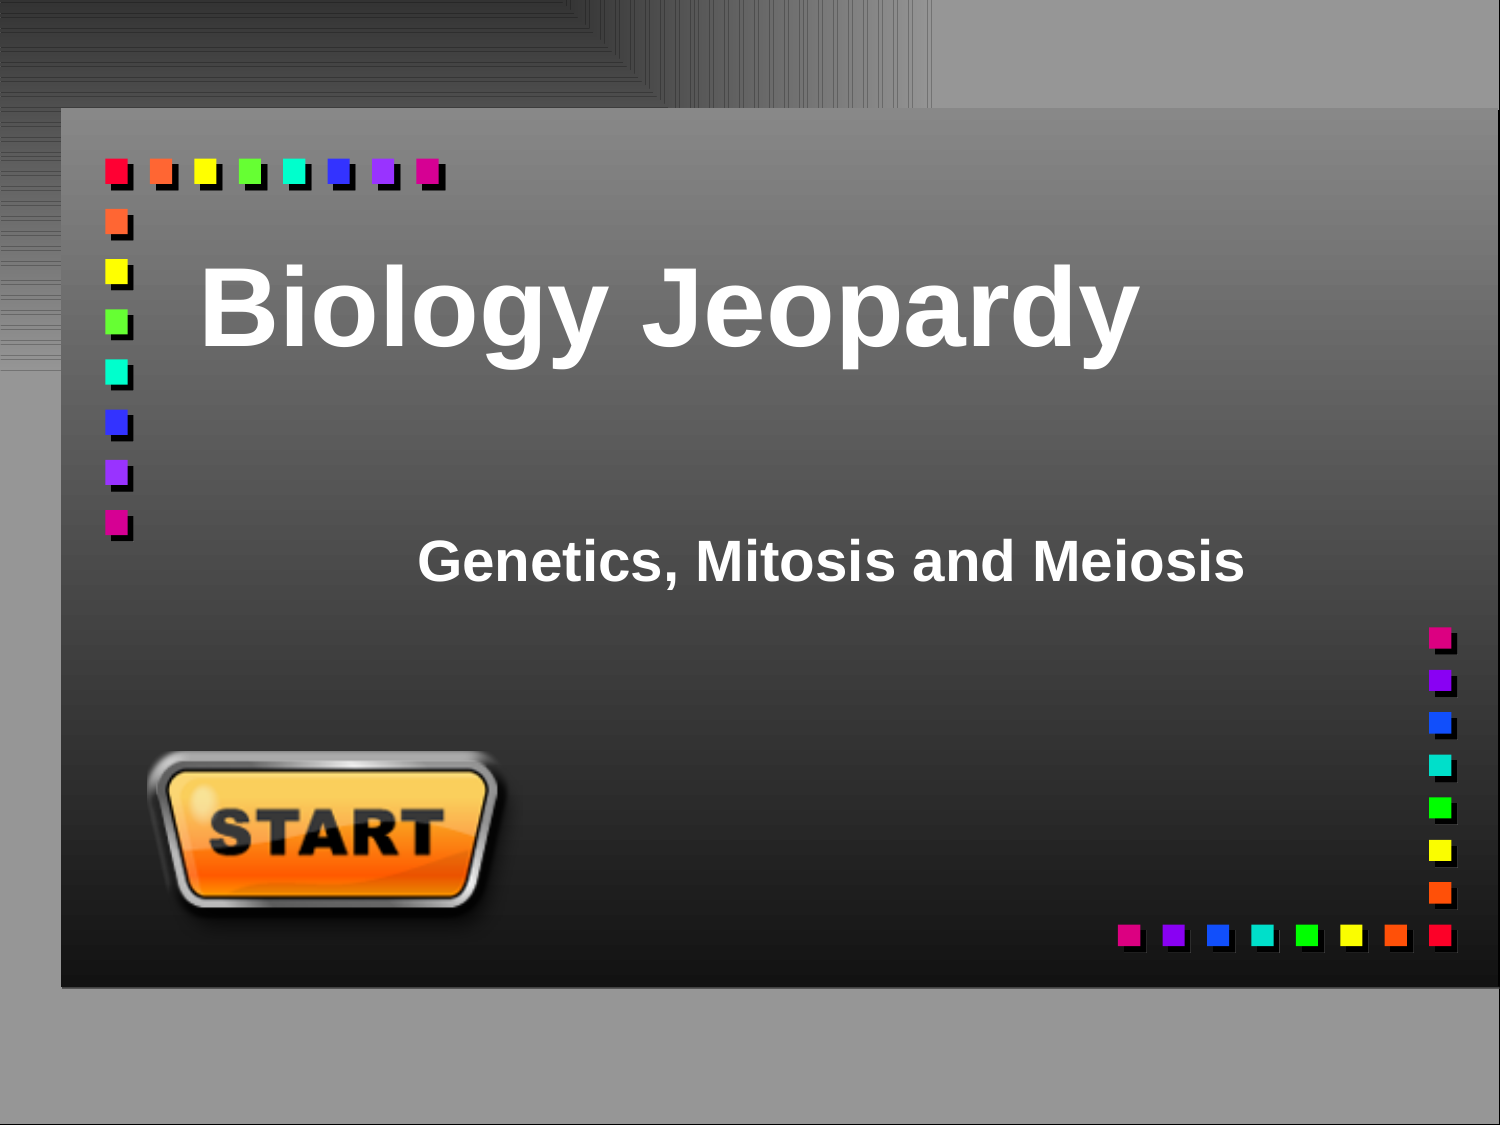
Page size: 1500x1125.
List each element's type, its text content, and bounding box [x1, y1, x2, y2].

subtitle Genetics, Mitosis and Meiosis [359, 408, 1305, 717]
title Biology Jeopardy [182, 207, 1459, 396]
picture [147, 751, 523, 950]
